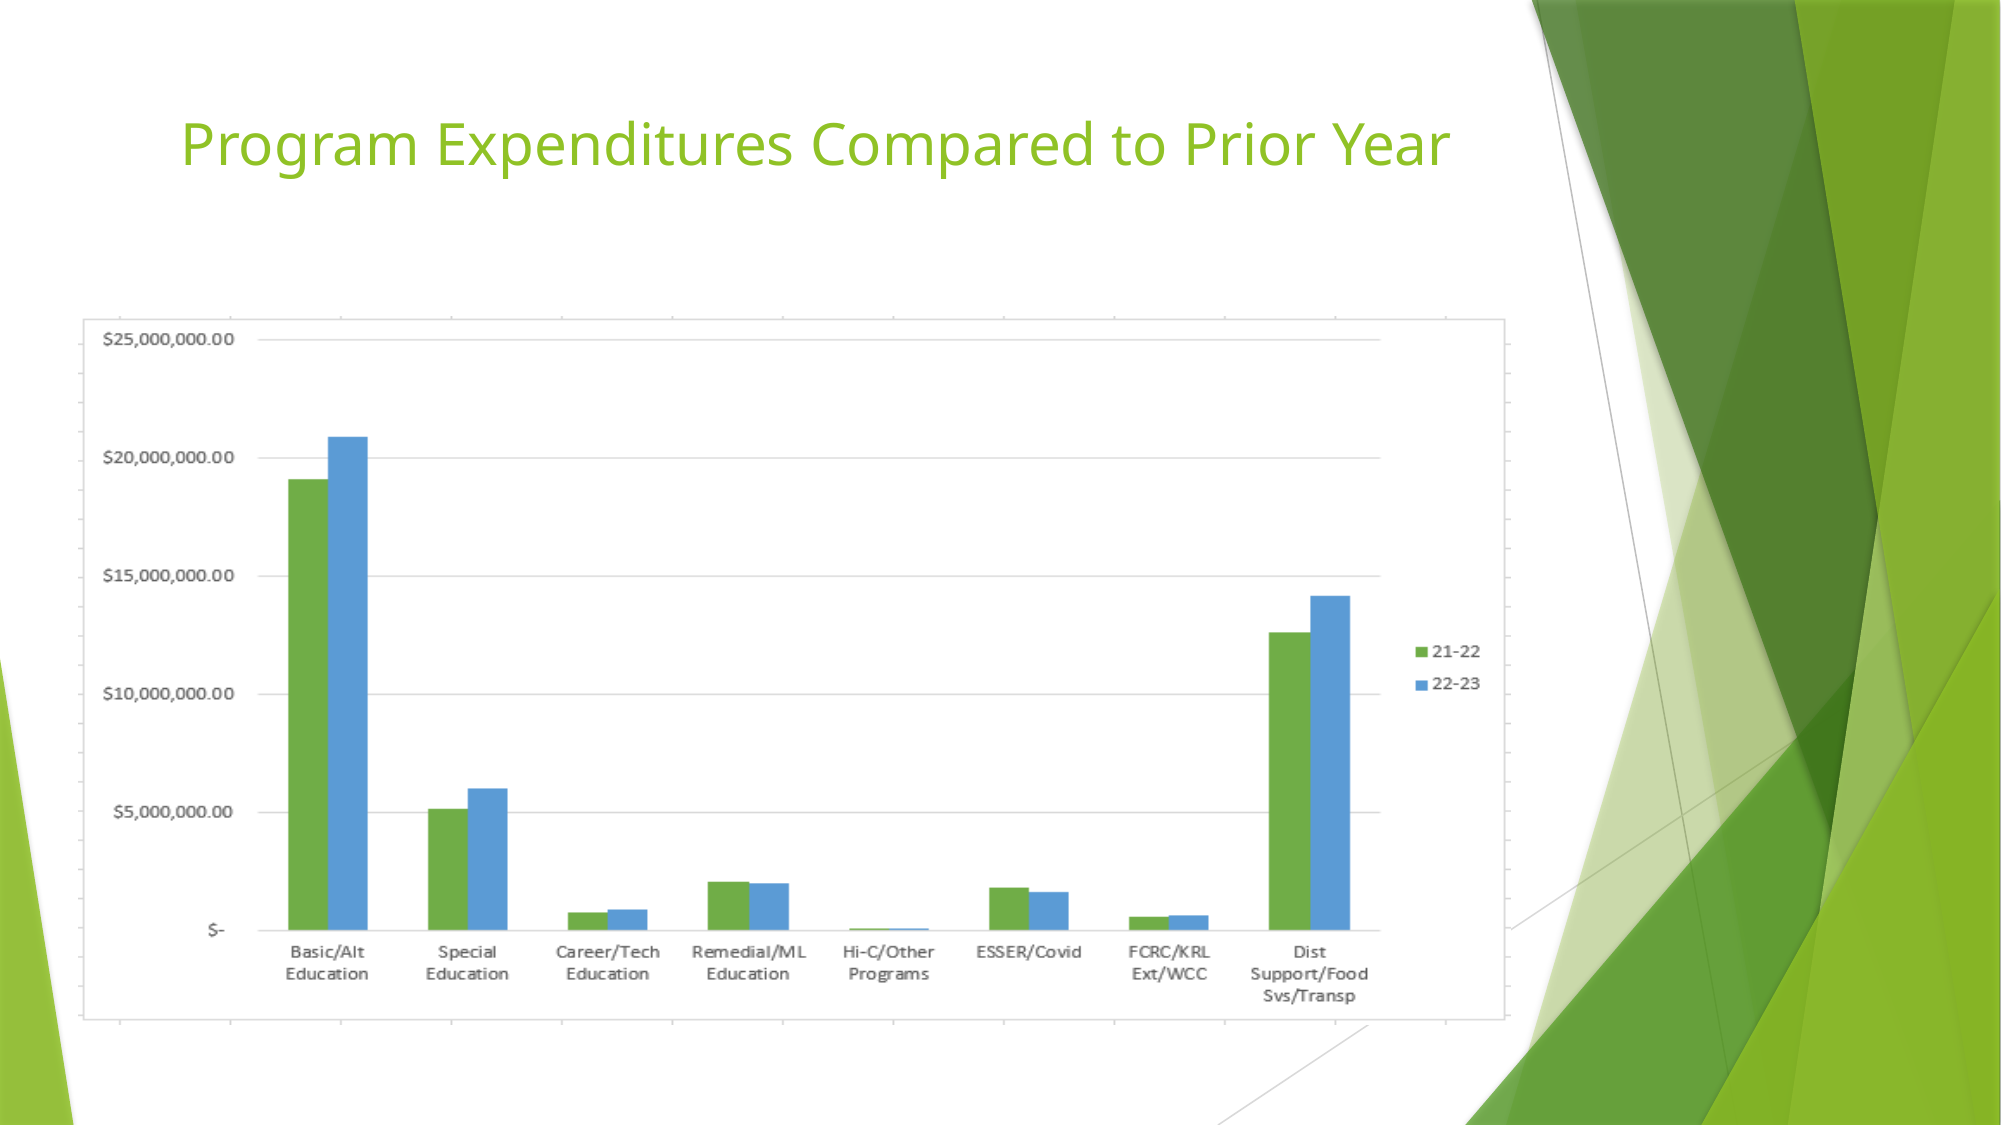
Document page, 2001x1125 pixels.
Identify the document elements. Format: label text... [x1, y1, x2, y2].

picture [78, 316, 1511, 1026]
title Program Expenditures Compared to Prior Year [111, 99, 1522, 215]
